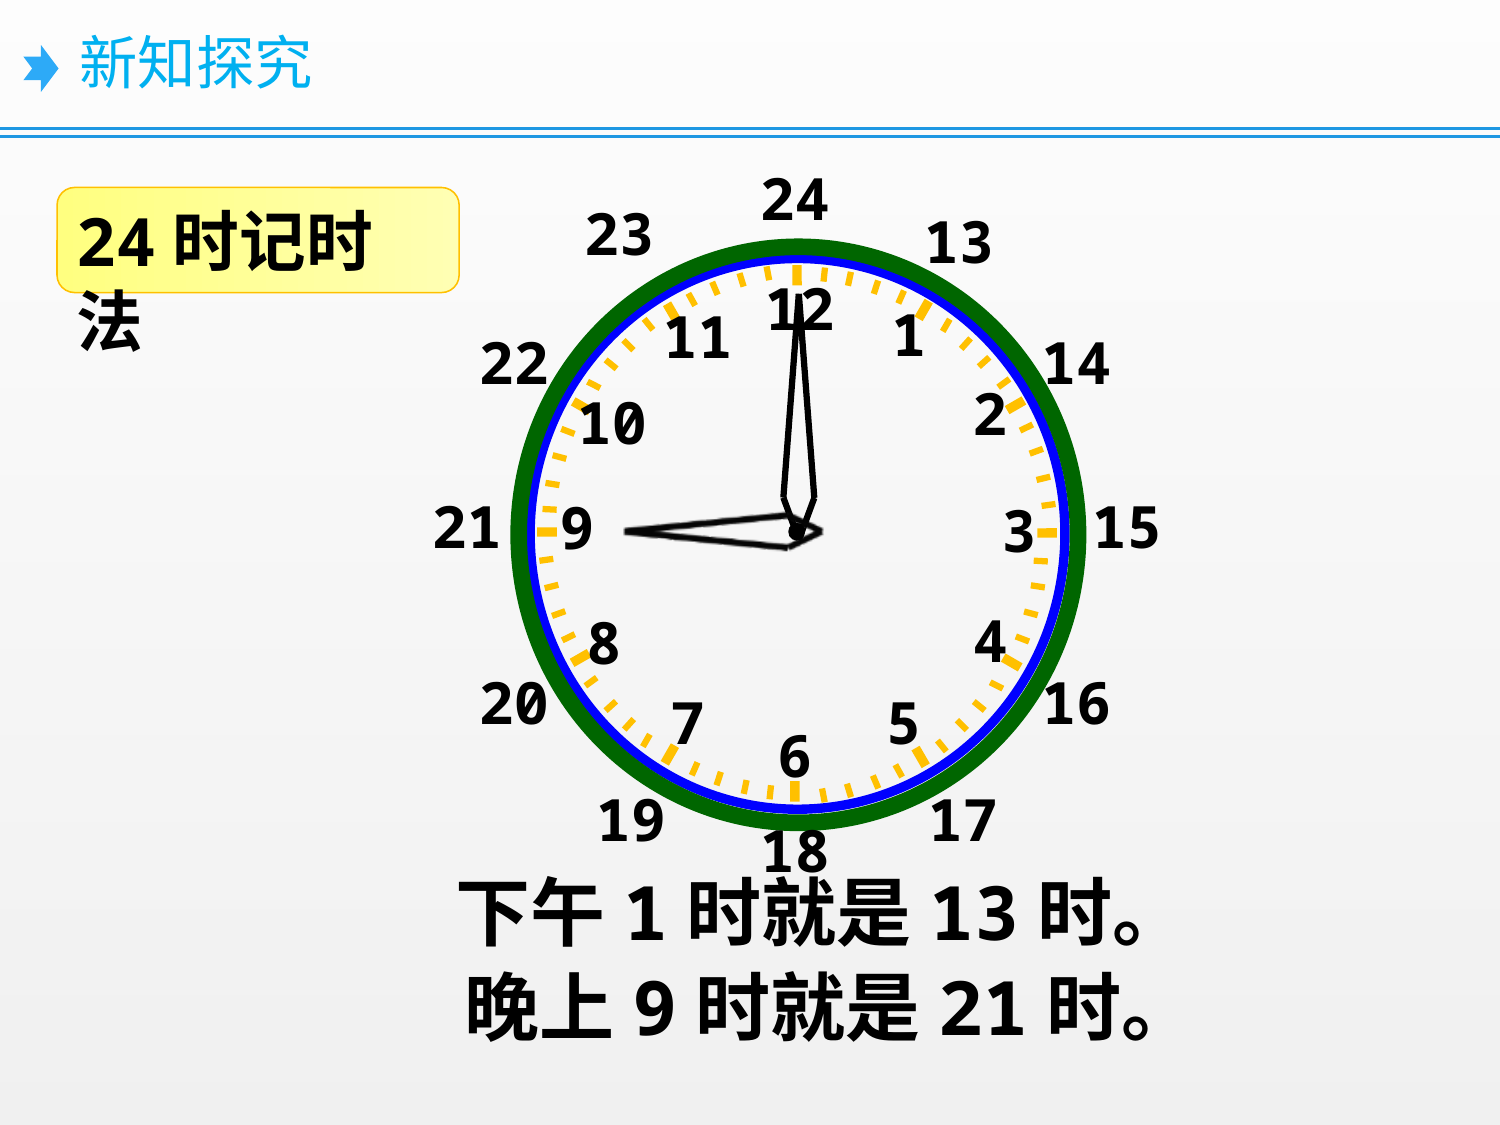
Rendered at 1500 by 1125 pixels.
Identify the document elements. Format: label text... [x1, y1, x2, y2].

text_box 22 [463, 319, 513, 404]
text_box 23 [569, 190, 669, 245]
text_box 19 [581, 831, 681, 861]
text_box 20 [463, 658, 513, 744]
text_box 晚上9时就是21时。 [449, 952, 1211, 1058]
text_box 15 [1082, 483, 1177, 568]
text_box 下午1时就是13时。 [441, 858, 1203, 963]
text_box 24 [745, 154, 845, 240]
text_box 17 [913, 831, 1013, 861]
text_box 18 [745, 831, 845, 892]
text_box 14 [1082, 319, 1126, 404]
text_box 16 [1082, 658, 1126, 744]
text_box 21 [417, 483, 513, 568]
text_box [518, 246, 1079, 824]
text_box 24时记时法 [56, 187, 460, 293]
text_box 13 [909, 197, 1009, 245]
